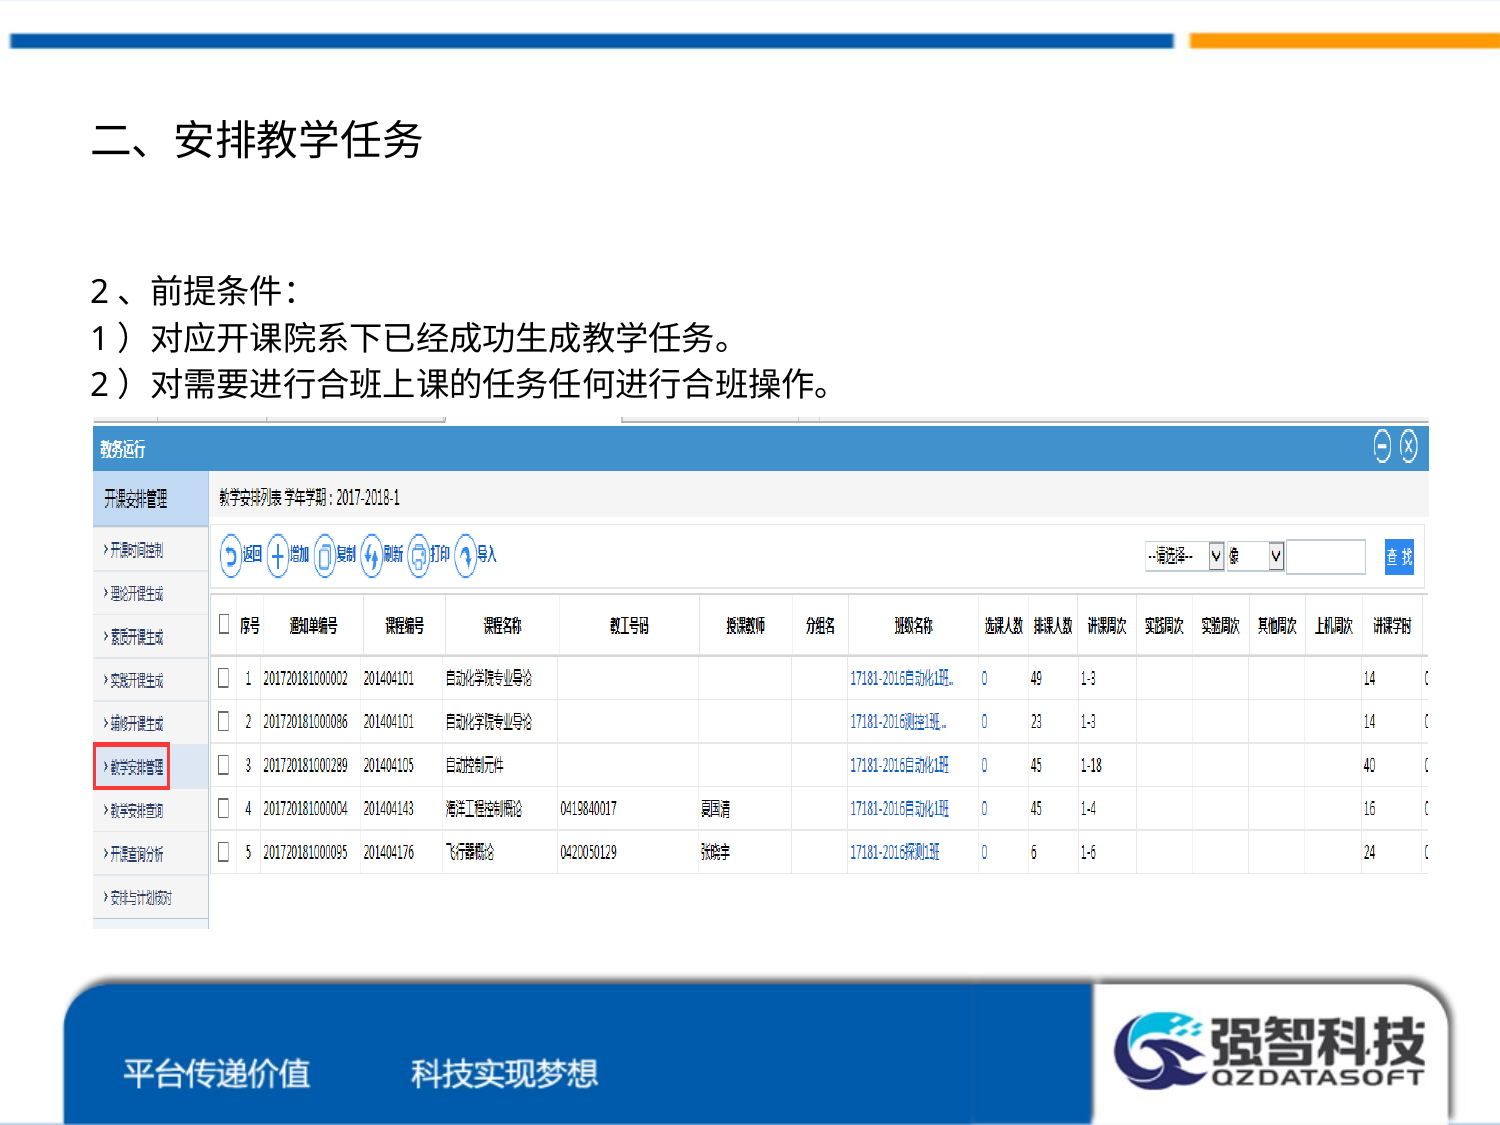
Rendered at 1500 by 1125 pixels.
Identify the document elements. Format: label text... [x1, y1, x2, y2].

list 2、前提条件： 1）对应开课院系下已经成功生成教学任务。 2）对需要进行合班上课的任务任何进行合班操作。 [74, 262, 1426, 1006]
title 二、安排教学任务 [74, 44, 1426, 233]
picture [0, 0, 1500, 1125]
